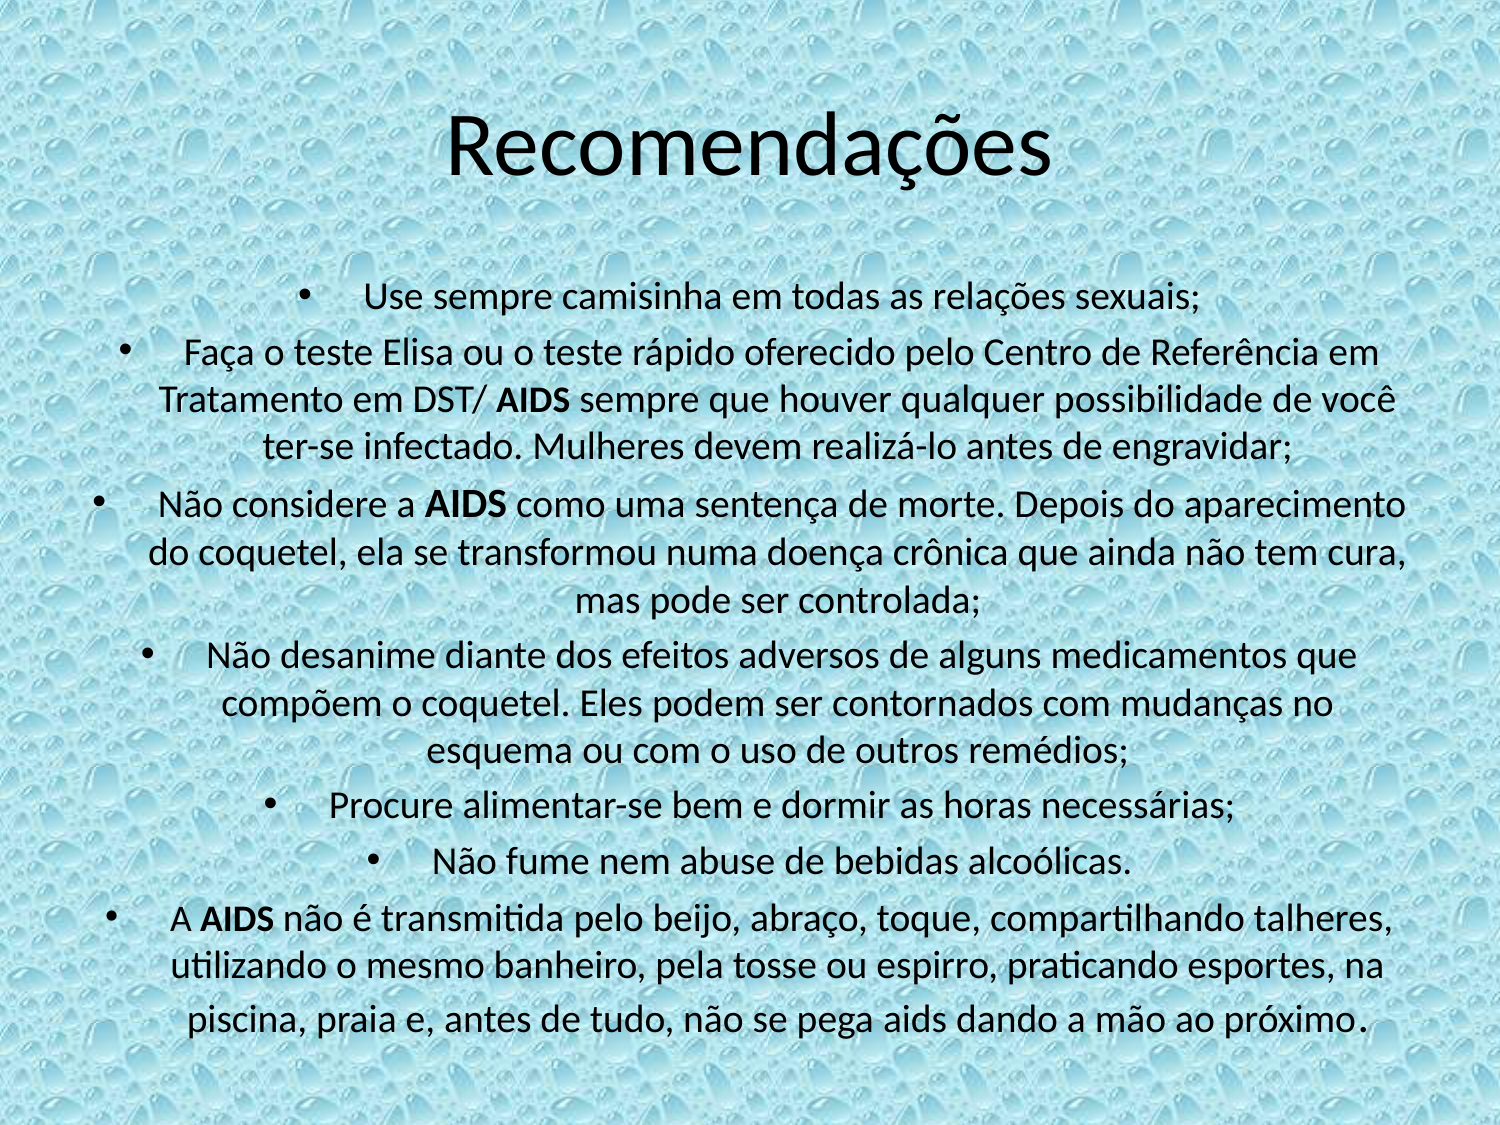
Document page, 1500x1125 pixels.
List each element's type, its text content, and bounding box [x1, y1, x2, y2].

list Use sempre camisinha em todas as relações sexuais; Faça o teste Elisa ou o teste rápido oferecido pelo Centro de Referência em Tratamento em DST/ AIDS sempre que houver qualquer possibilidade de você ter-se infectado. Mulheres devem realizá-lo antes de engravidar; Não considere a AIDS como uma sentença de morte. Depois do aparecimento do coquetel, ela se transformou numa doença crônica que ainda não tem cura, mas pode ser controlada; Não desanime diante dos efeitos adversos de alguns medicamentos que compõem o coquetel. Eles podem ser contornados com mudanças no esquema ou com o uso de outros remédios; Procure alimentar-se bem e dormir as horas necessárias; Não fume nem abuse de bebidas alcoólicas. A AIDS não é transmitida pelo beijo, abraço, toque, compartilhando talheres, utilizando o mesmo banheiro, pela tosse ou espirro, praticando esportes, na piscina, praia e, antes de tudo, não se pega aids dando a mão ao próximo. [75, 262, 1425, 1094]
picture [0, 0, 1500, 1125]
title Recomendações [75, 45, 1425, 233]
